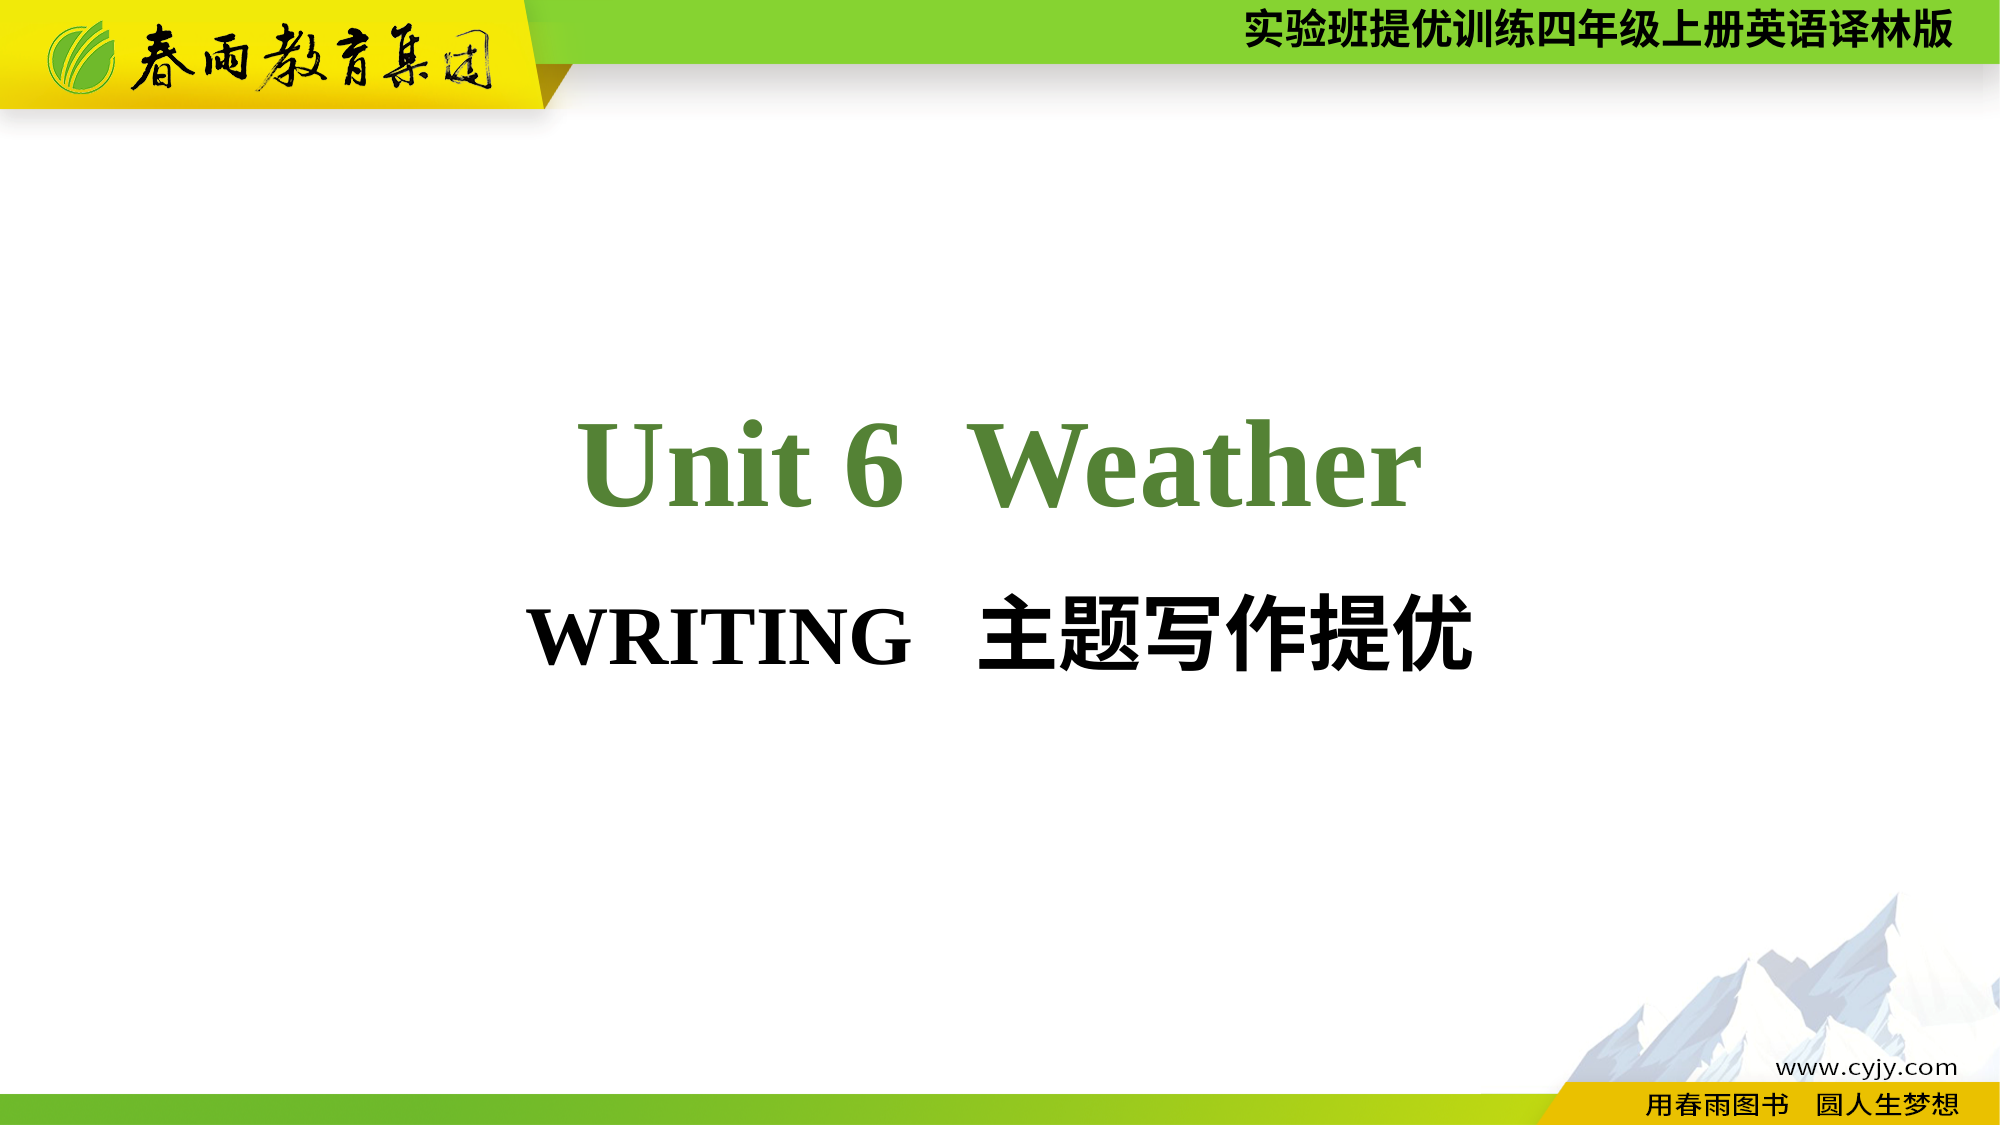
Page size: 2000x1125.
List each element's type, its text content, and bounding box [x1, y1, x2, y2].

text_box Unit 6 Weather WRITING 主题写作提优 [0, 298, 2000, 689]
picture [0, 0, 2000, 298]
picture [0, 689, 2000, 1125]
